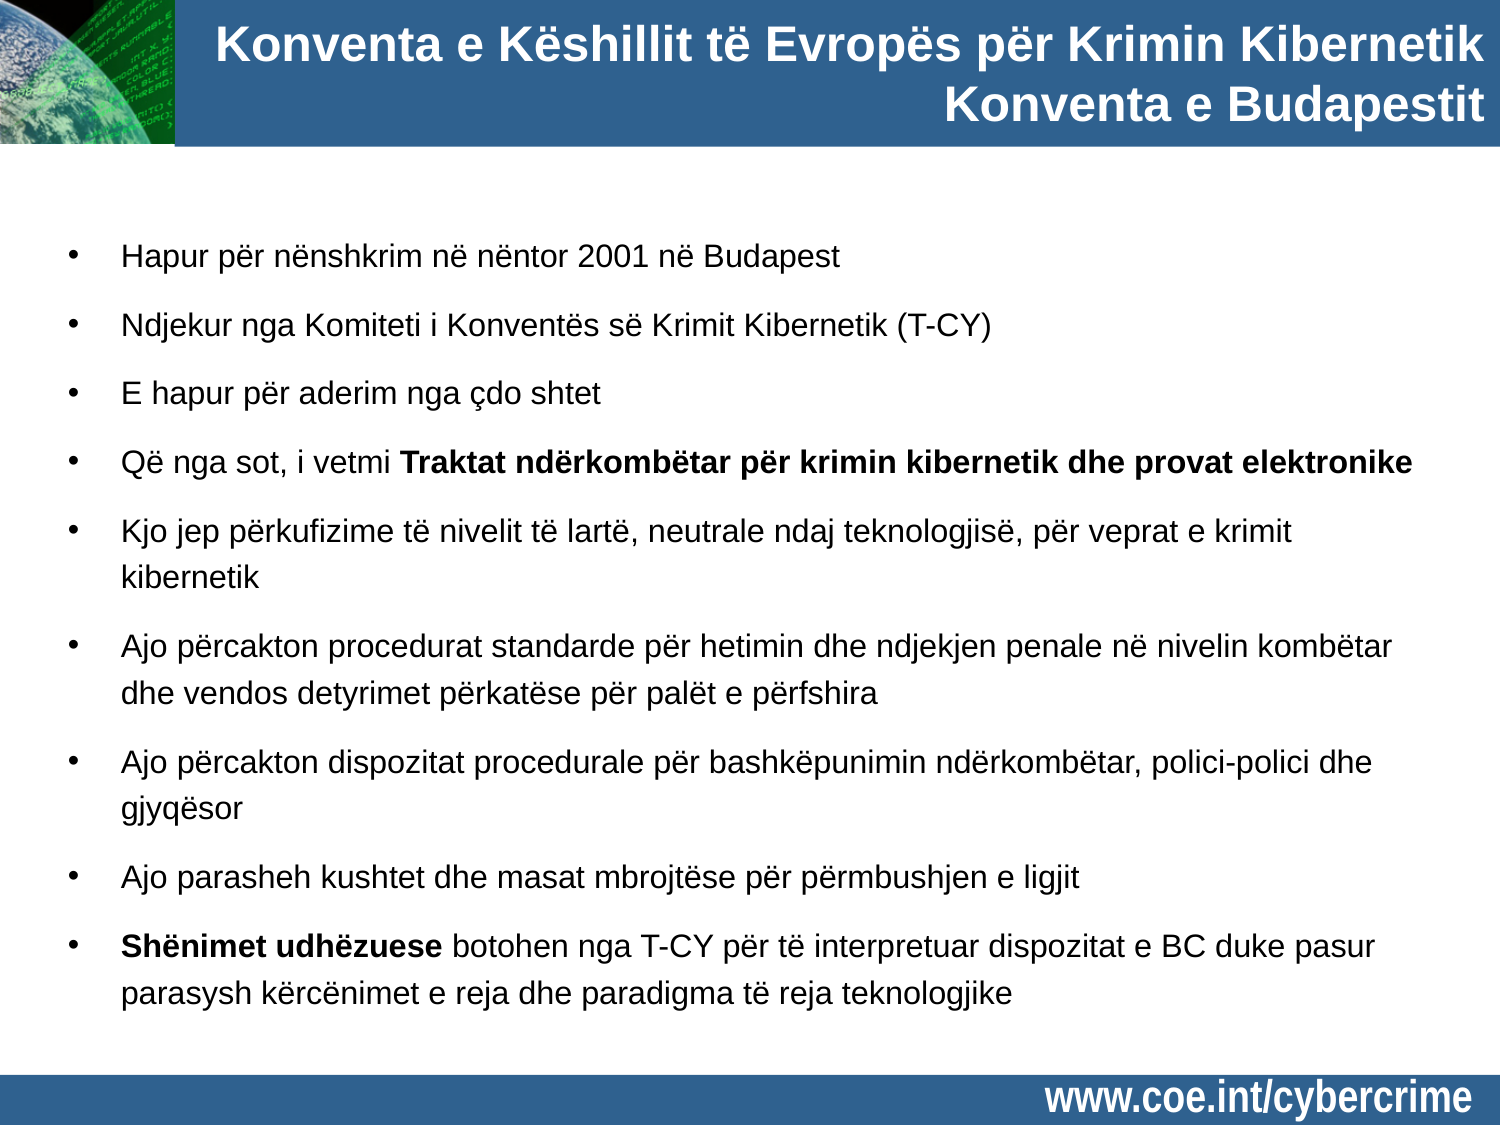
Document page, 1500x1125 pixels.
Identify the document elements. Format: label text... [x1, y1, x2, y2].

picture [0, 0, 175, 144]
text_box Hapur për nënshkrim në nëntor 2001 në Budapest Ndjekur nga Komiteti i Konventës së Krimit Kibernetik (T-CY) E hapur për aderim nga çdo shtet Që nga sot, i vetmi Traktat ndërkombëtar për krimin kibernetik dhe provat elektronike Kjo jep përkufizime të nivelit të lartë, neutrale ndaj teknologjisë, për veprat e krimit kibernetik Ajo përcakton procedurat standarde për hetimin dhe ndjekjen penale në nivelin kombëtar dhe vendos detyrimet përkatëse për palët e përfshira Ajo përcakton dispozitat procedurale për bashkëpunimin ndërkombëtar, polici-polici dhe gjyqësor Ajo parasheh kushtet dhe masat mbrojtëse për përmbushjen e ligjit Shënimet udhëzuese botohen nga T-CY për të interpretuar dispozitat e BC duke pasur parasysh kërcënimet e reja dhe paradigma të reja teknologjike [53, 219, 1437, 1035]
text_box [0, 1073, 1030, 1125]
text_box Konventa e Këshillit të Evropës për Krimin Kibernetik Konventa e Budapestit [177, 0, 1500, 149]
text_box www.coe.int/cybercrime [1030, 1059, 1500, 1125]
